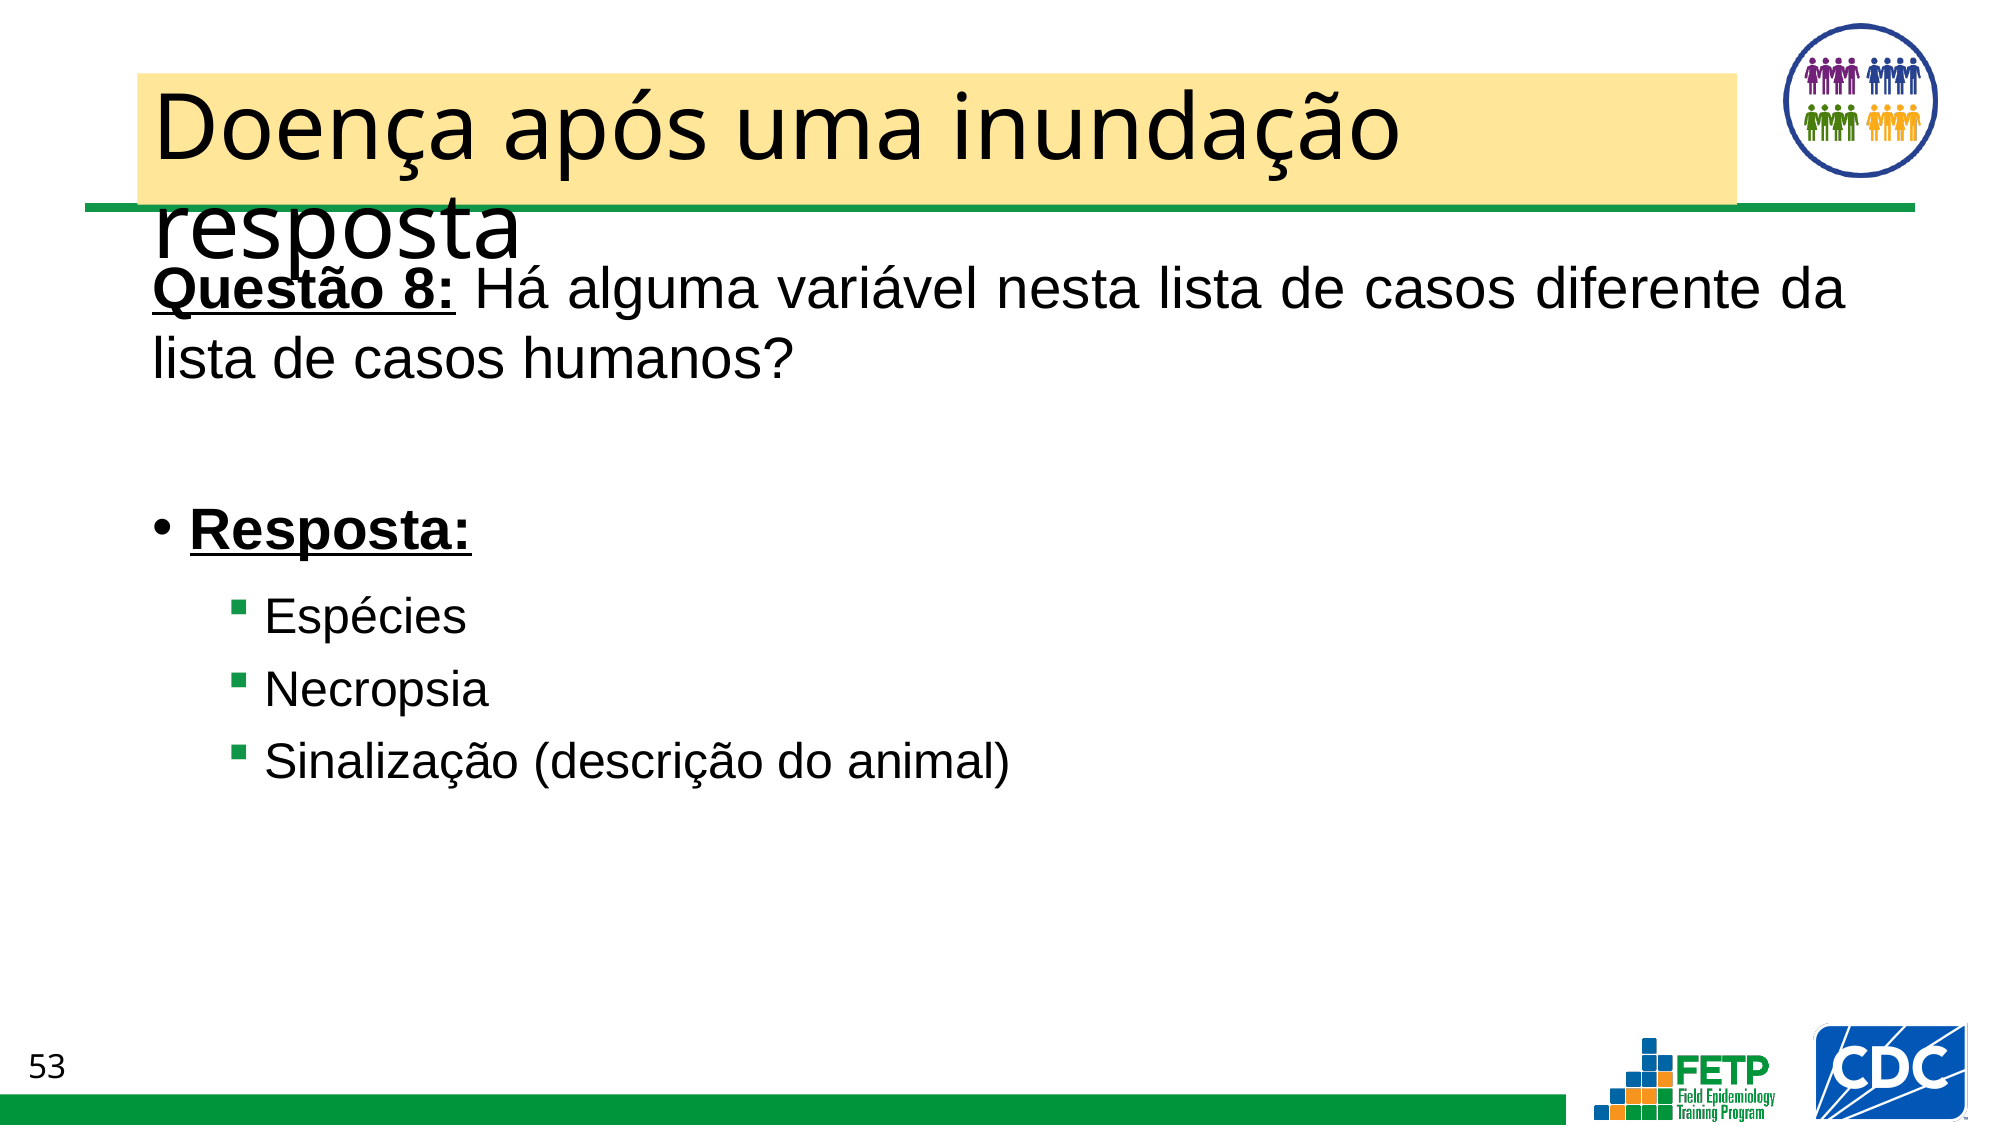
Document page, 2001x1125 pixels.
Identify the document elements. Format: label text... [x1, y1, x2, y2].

title Doença após uma inundação resposta [137, 73, 1738, 205]
list Questão 8: Há alguma variável nesta lista de casos diferente da lista de casos humanos? Resposta: Espécies Necropsia Sinalização (descrição do animal) [137, 242, 1863, 1004]
picture [1783, 23, 1938, 178]
picture [1813, 1023, 1968, 1122]
picture [1594, 1038, 1775, 1122]
